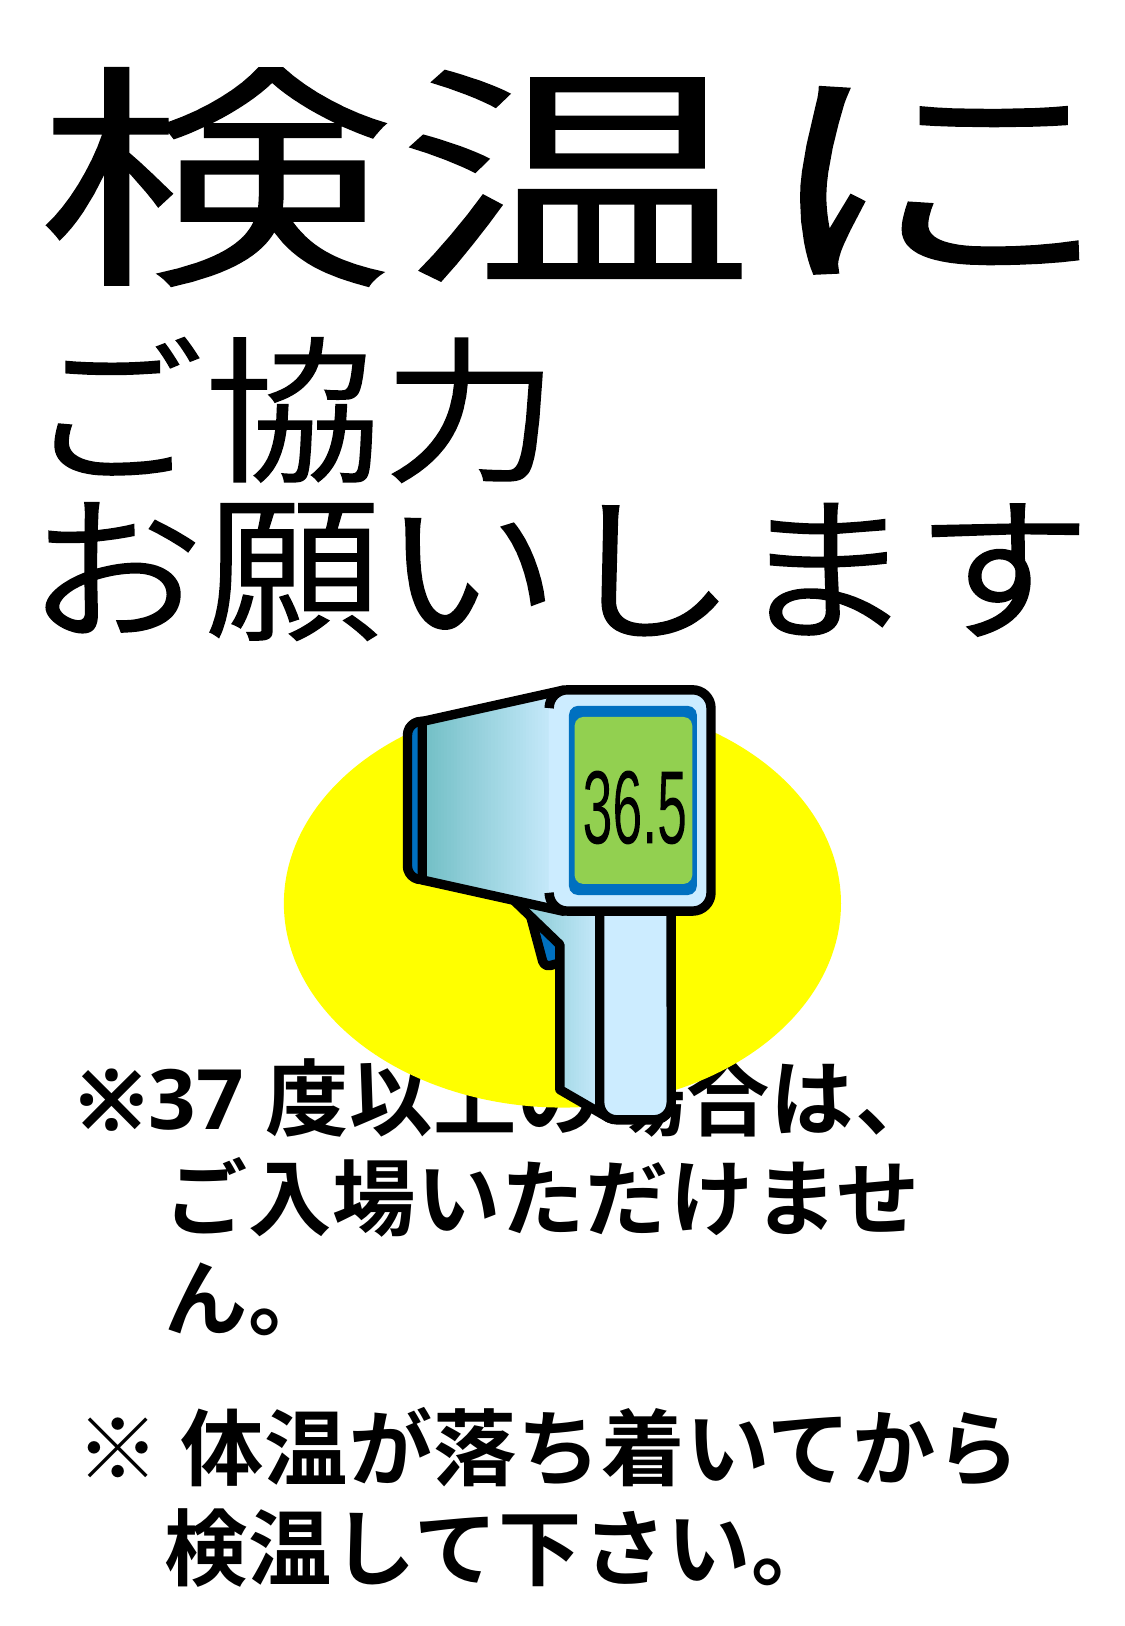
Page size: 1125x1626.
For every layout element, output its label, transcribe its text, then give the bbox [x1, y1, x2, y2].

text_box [45, 66, 1080, 642]
text_box ※37度以上の場合は、 ご入場いただけません。 ※体温が落ち着いてから 検温して下さい。 [61, 1038, 1064, 1604]
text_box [283, 689, 842, 1121]
